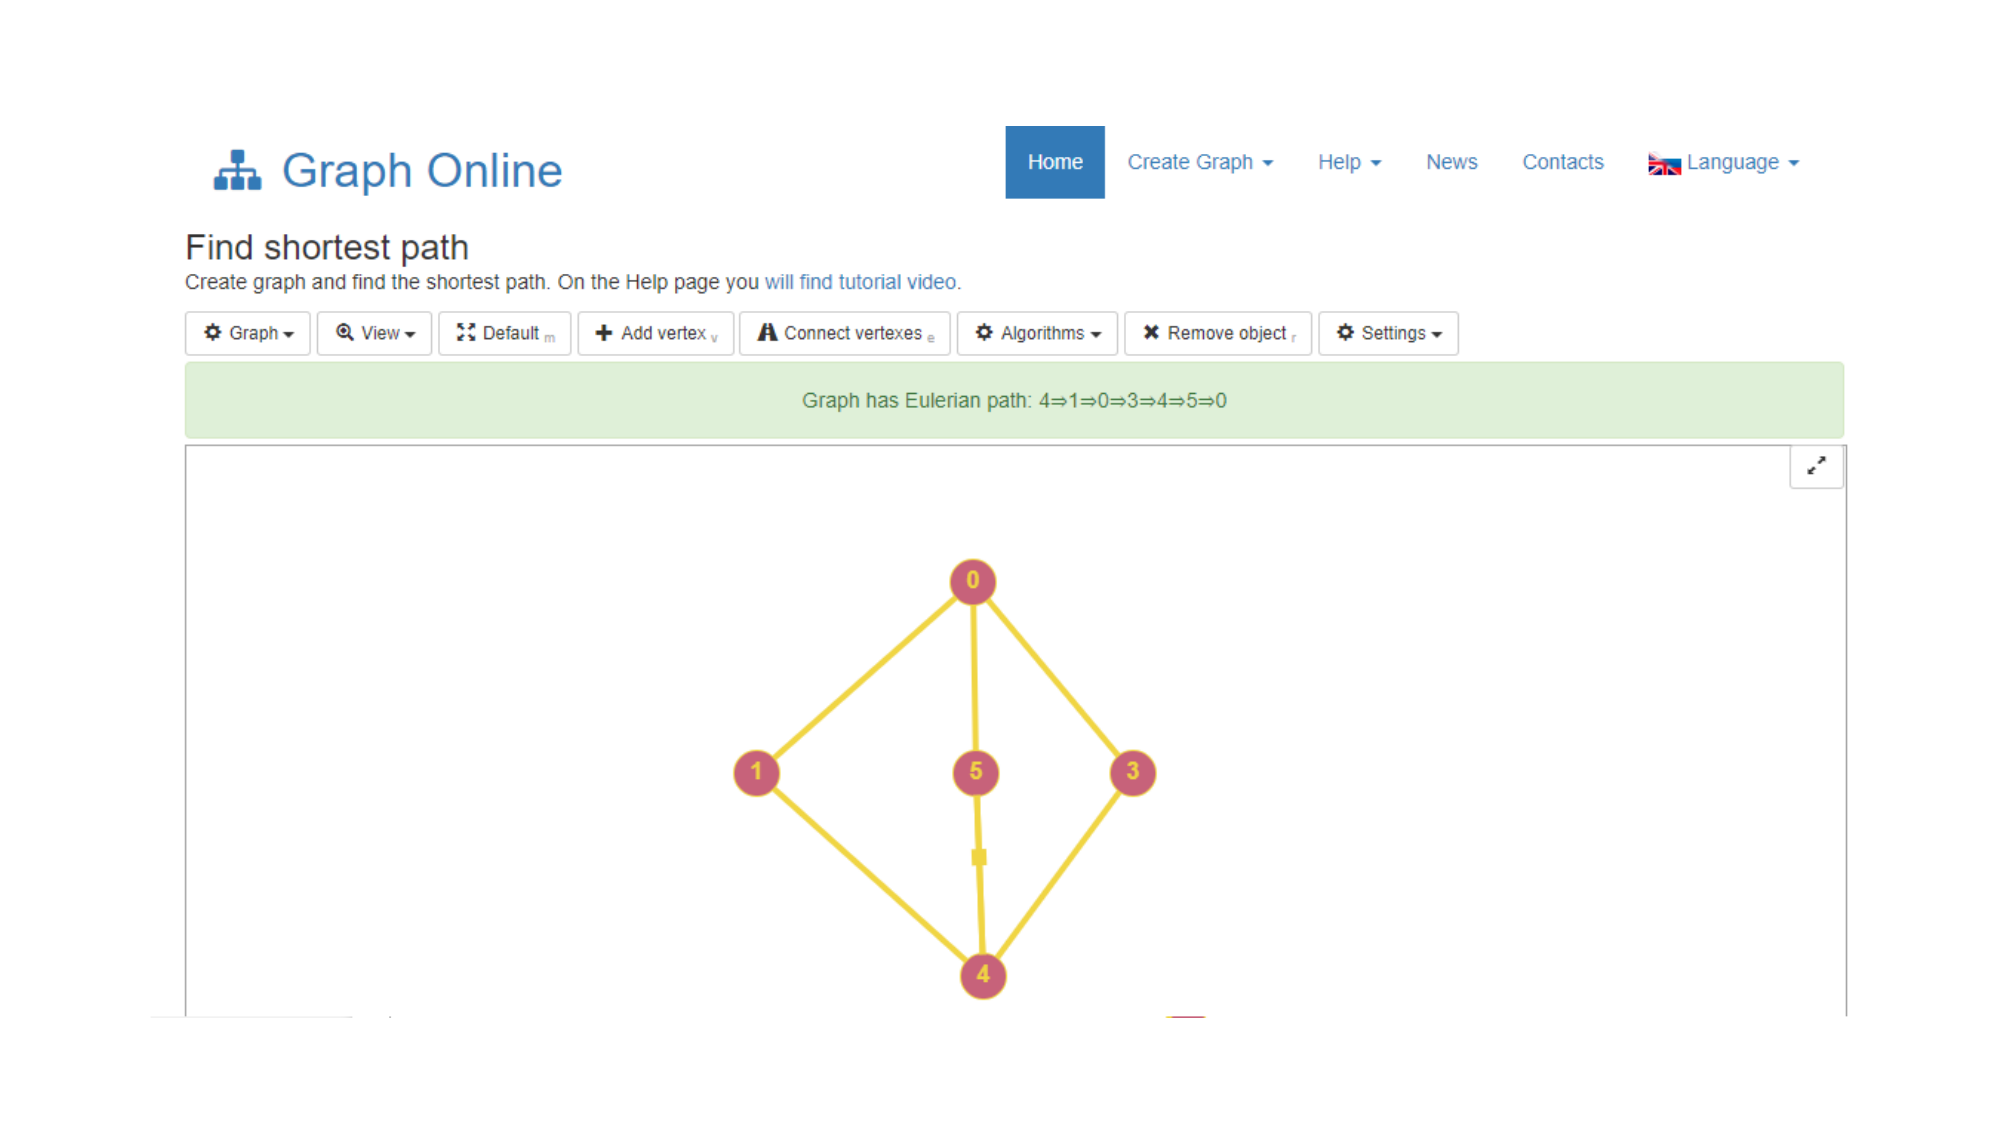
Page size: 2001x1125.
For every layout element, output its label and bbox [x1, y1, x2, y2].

picture [150, 126, 1850, 1018]
